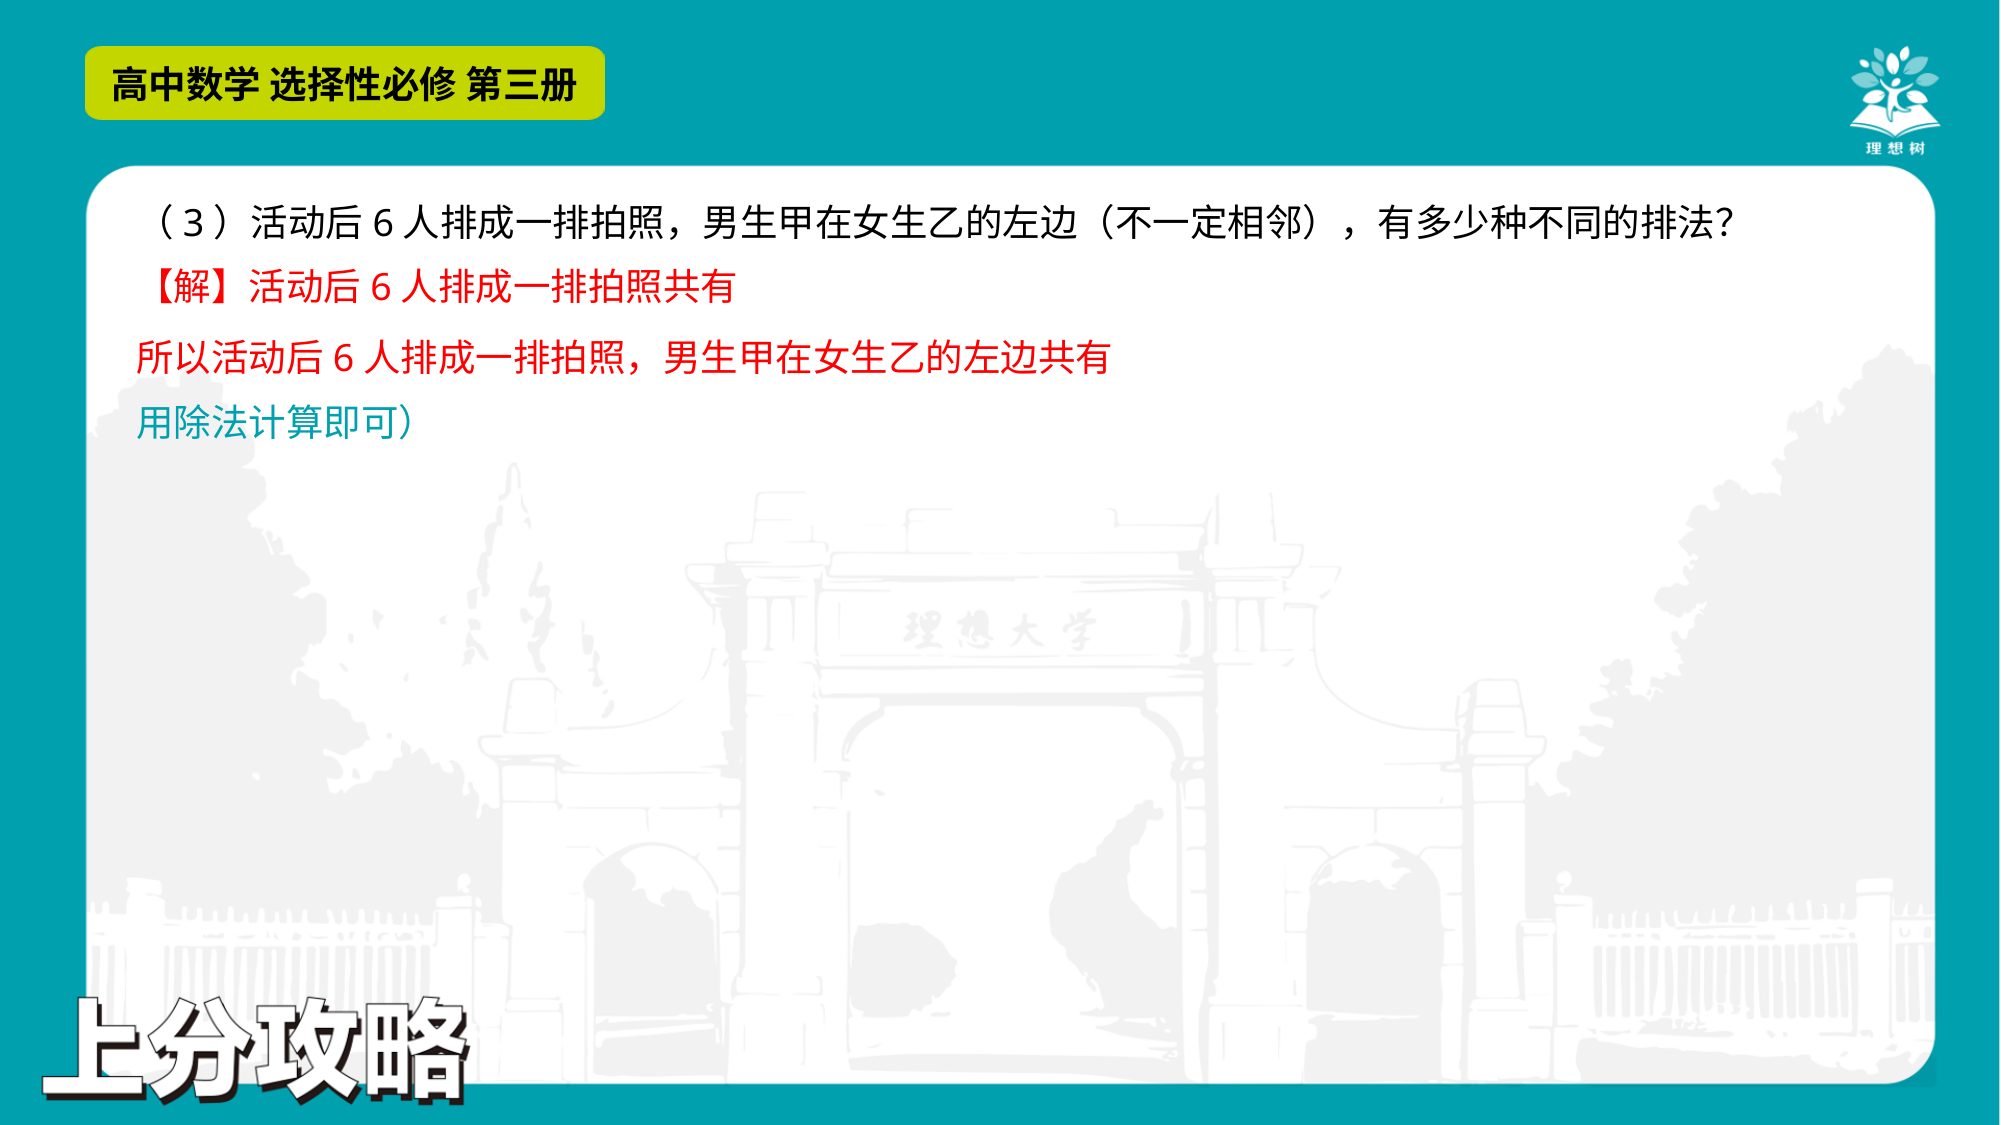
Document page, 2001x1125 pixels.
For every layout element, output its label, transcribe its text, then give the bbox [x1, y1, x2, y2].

text_box （3）活动后6人排成一排拍照，男生甲在女生乙的左边（不一定相邻），有多少种不同的排法？ [136, 177, 1865, 237]
picture [0, 0, 2000, 1125]
